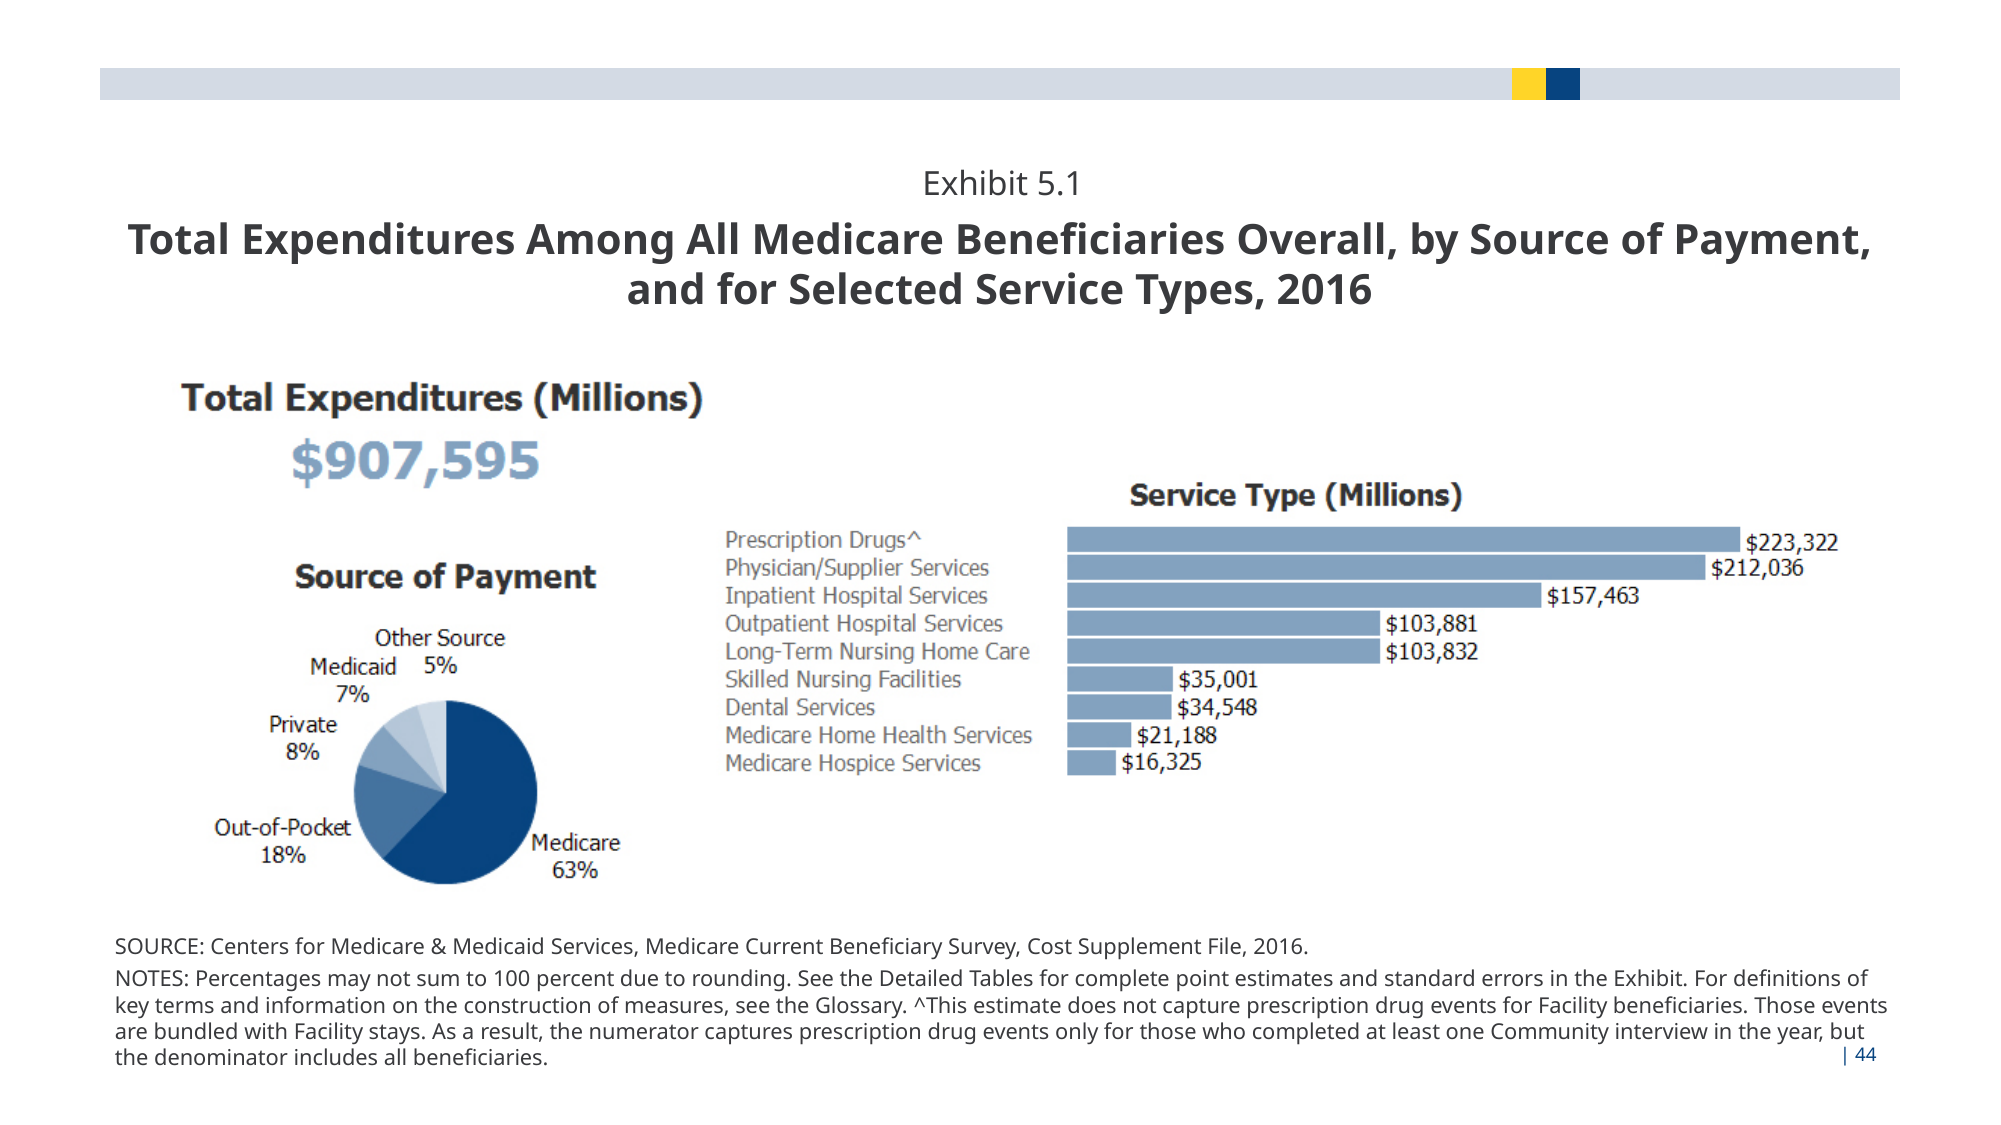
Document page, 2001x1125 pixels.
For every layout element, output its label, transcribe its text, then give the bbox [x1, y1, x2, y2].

picture [170, 358, 1853, 904]
list Total Expenditures Among All Medicare Beneficiaries Overall, by Source of Payment, and for Selected Service Types, 2016 [99, 213, 1900, 300]
list SOURCE: Centers for Medicare & Medicaid Services, Medicare Current Beneficiary Survey, Cost Supplement File, 2016. NOTES: Percentages may not sum to 100 percent due to rounding. See the Detailed Tables for complete point estimates and standard errors in the Exhibit. For definitions of key terms and information on the construction of measures, see the Glossary. ^This estimate does not capture prescription drug events for Facility beneficiaries. Those events are bundled with Facility stays. As a result, the numerator captures prescription drug events only for those who completed at least one Community interview in the year, but the denominator includes all beneficiaries. [99, 924, 1900, 1088]
title Exhibit 5.1 [99, 154, 1900, 213]
